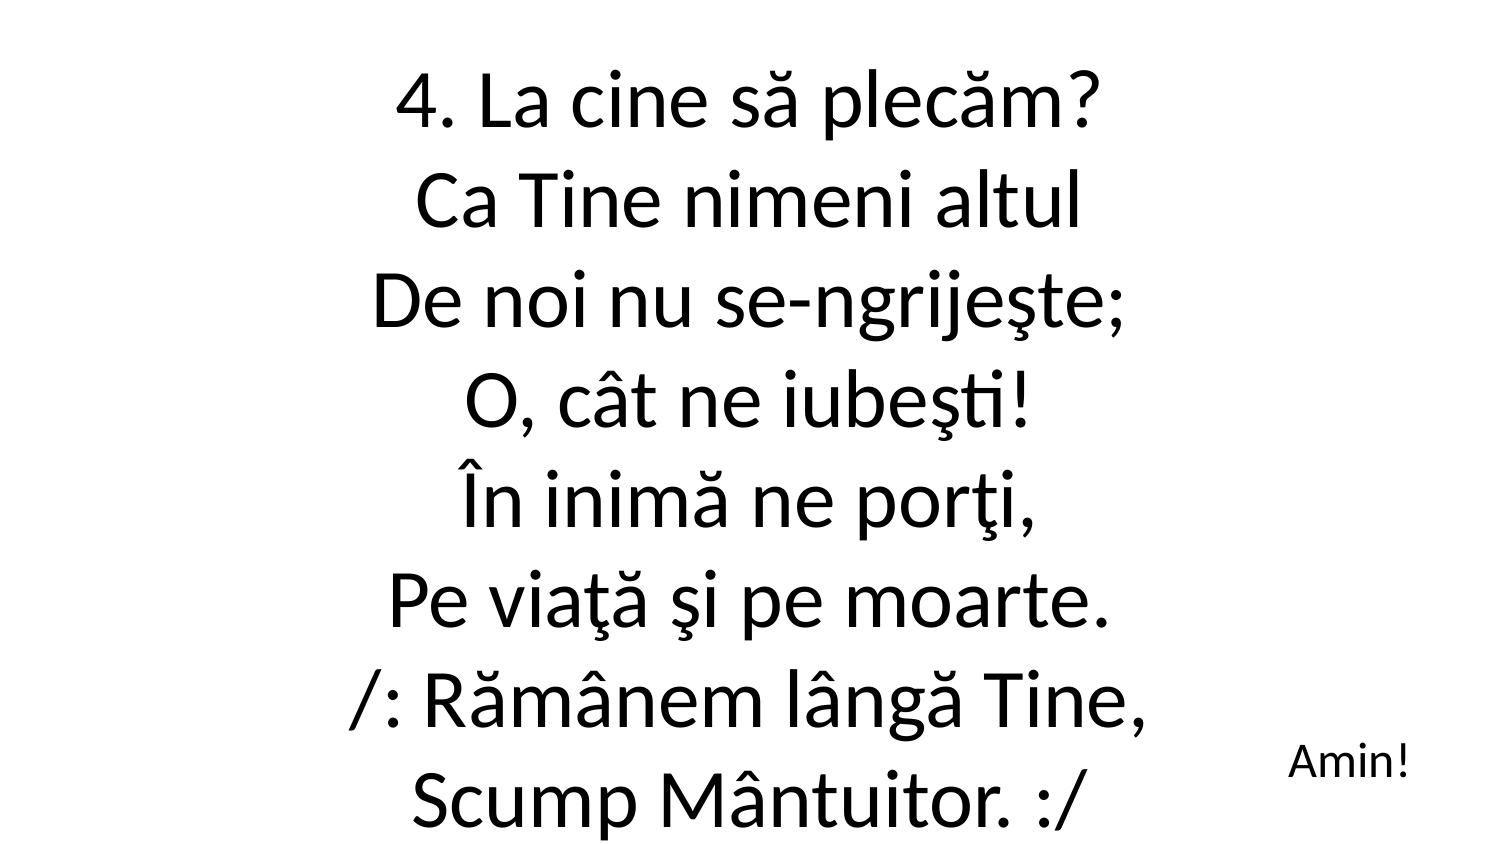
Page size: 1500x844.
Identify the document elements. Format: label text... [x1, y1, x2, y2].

text_box Amin! [1273, 674, 1427, 795]
text_box 4. La cine să plecăm? Ca Tine nimeni altul De noi nu se-ngrijeşte; O, cât ne iubeşti! În inimă ne porţi, Pe viaţă şi pe moarte. /: Rămânem lângă Tine, Scump Mântuitor. :/ [334, 0, 1165, 844]
